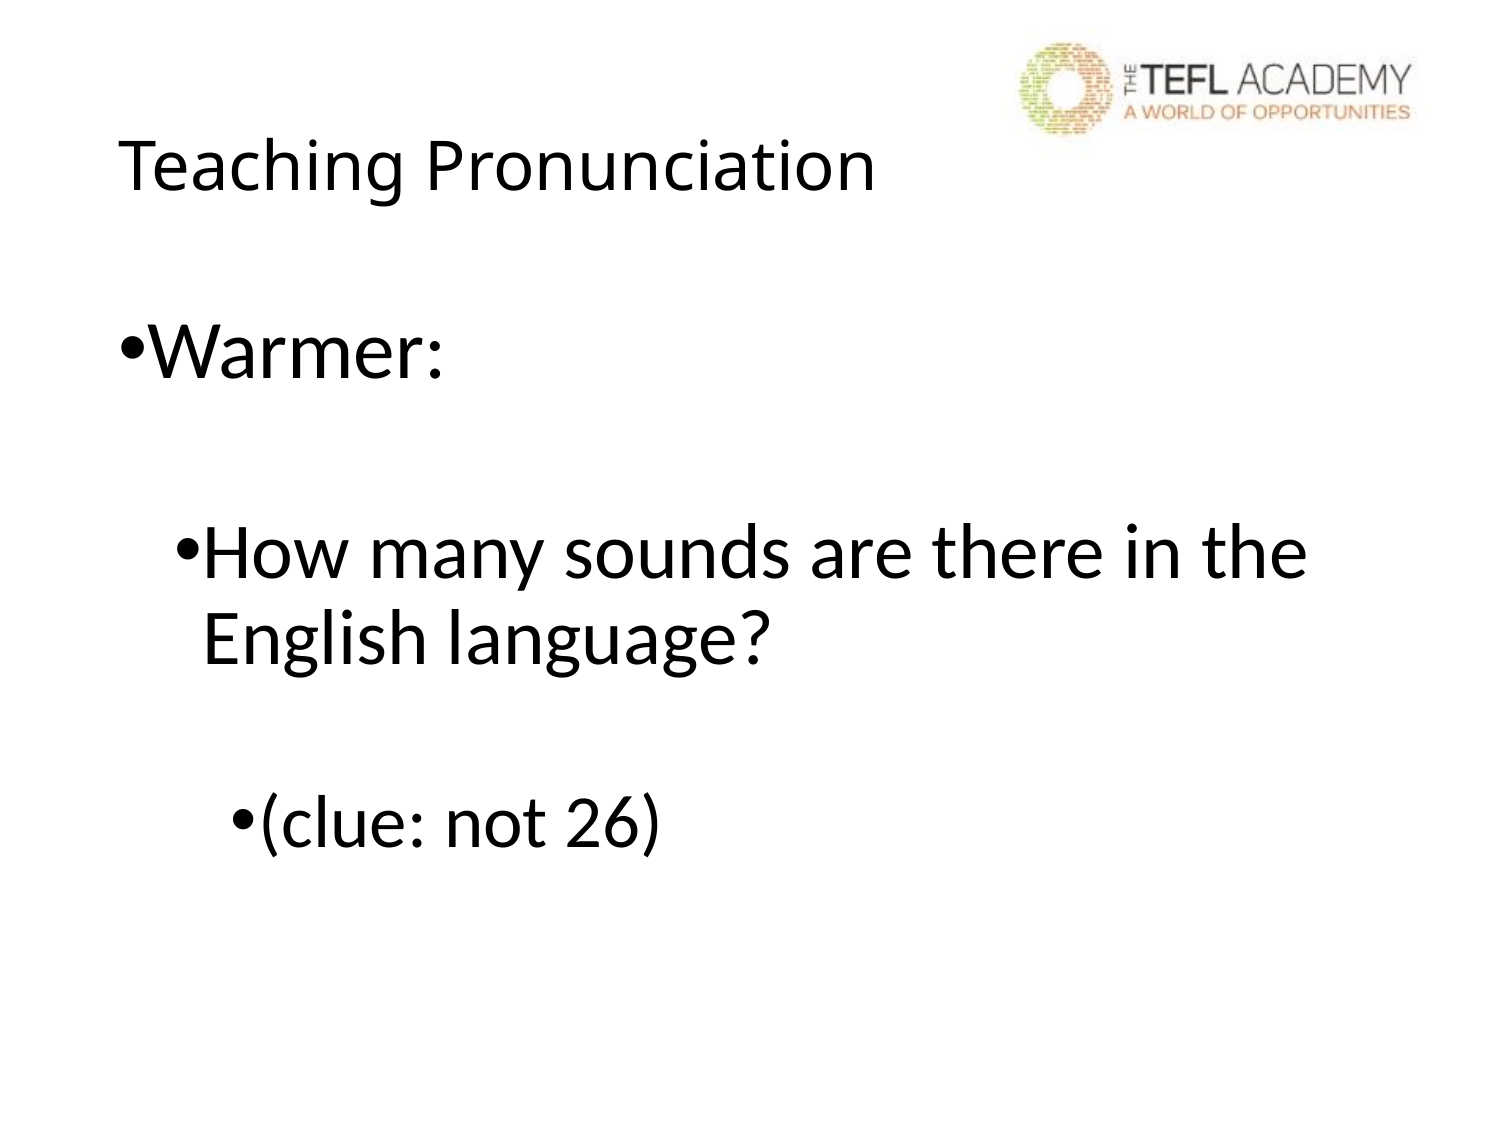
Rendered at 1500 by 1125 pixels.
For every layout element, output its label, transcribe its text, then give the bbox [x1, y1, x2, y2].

picture [1002, 30, 1446, 157]
list Warmer: How many sounds are there in the English language? (clue: not 26) [103, 299, 1397, 1014]
title Teaching Pronunciation [103, 59, 1397, 278]
